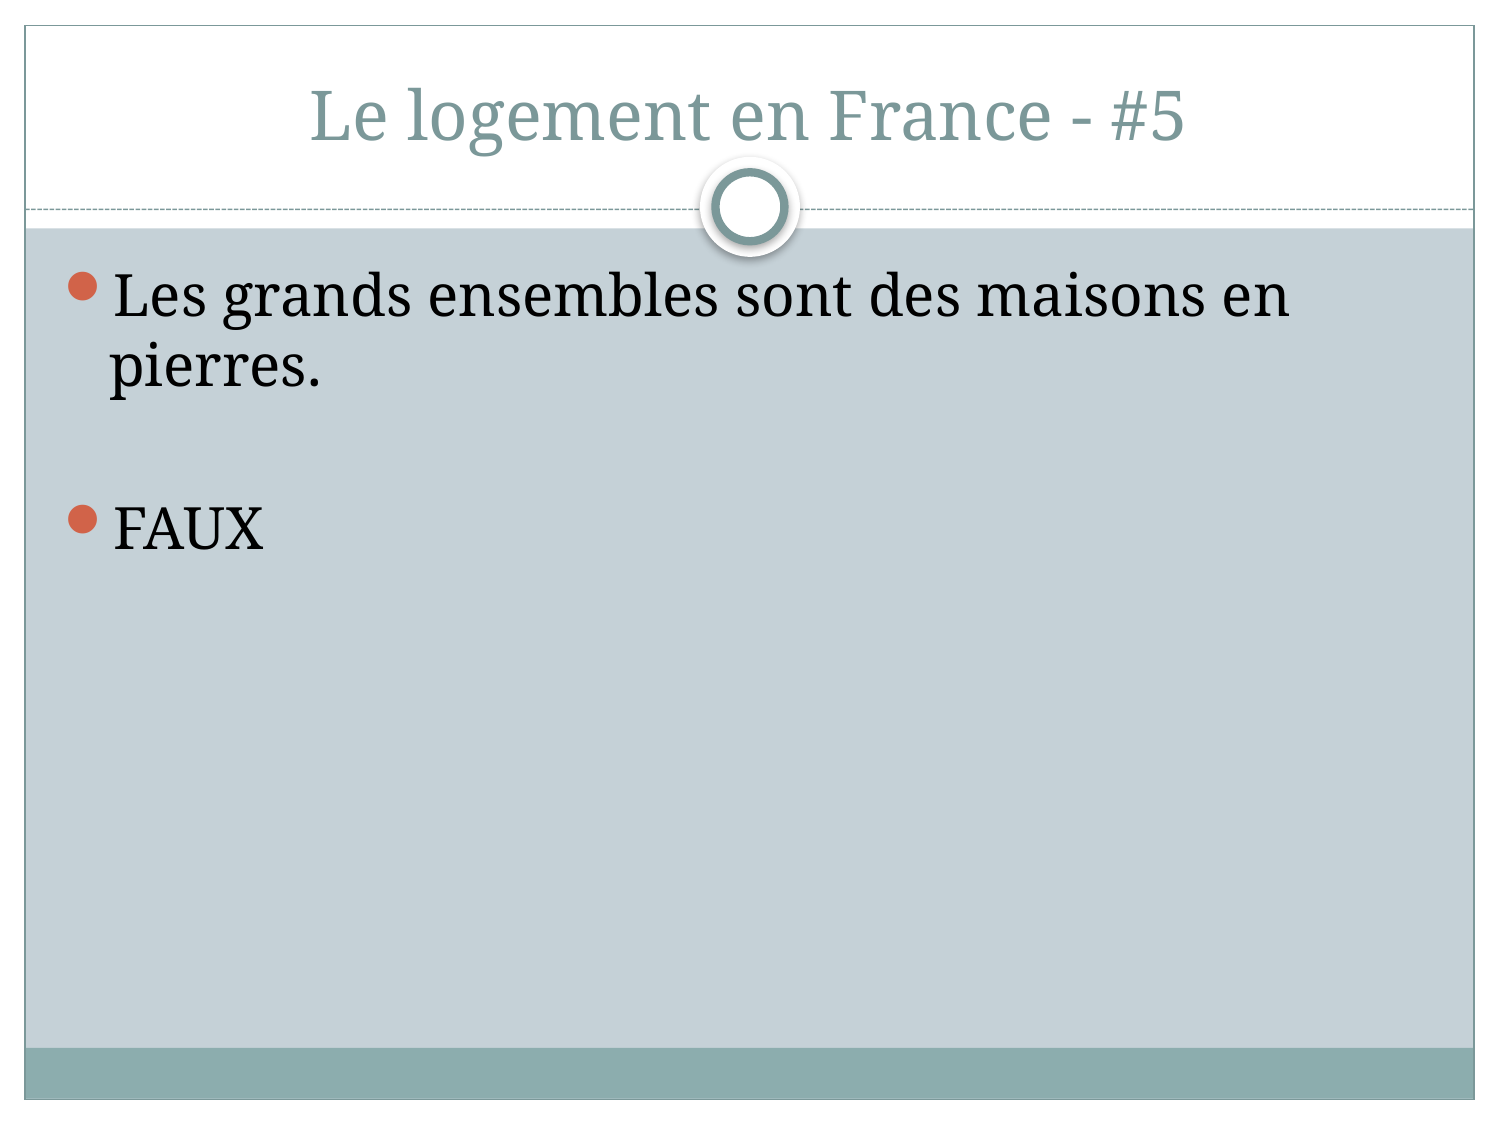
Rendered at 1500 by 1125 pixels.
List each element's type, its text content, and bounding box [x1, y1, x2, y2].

list Les grands ensembles sont des maisons en pierres. FAUX [49, 250, 1445, 1001]
title Le logement en France - #5 [49, 37, 1450, 162]
